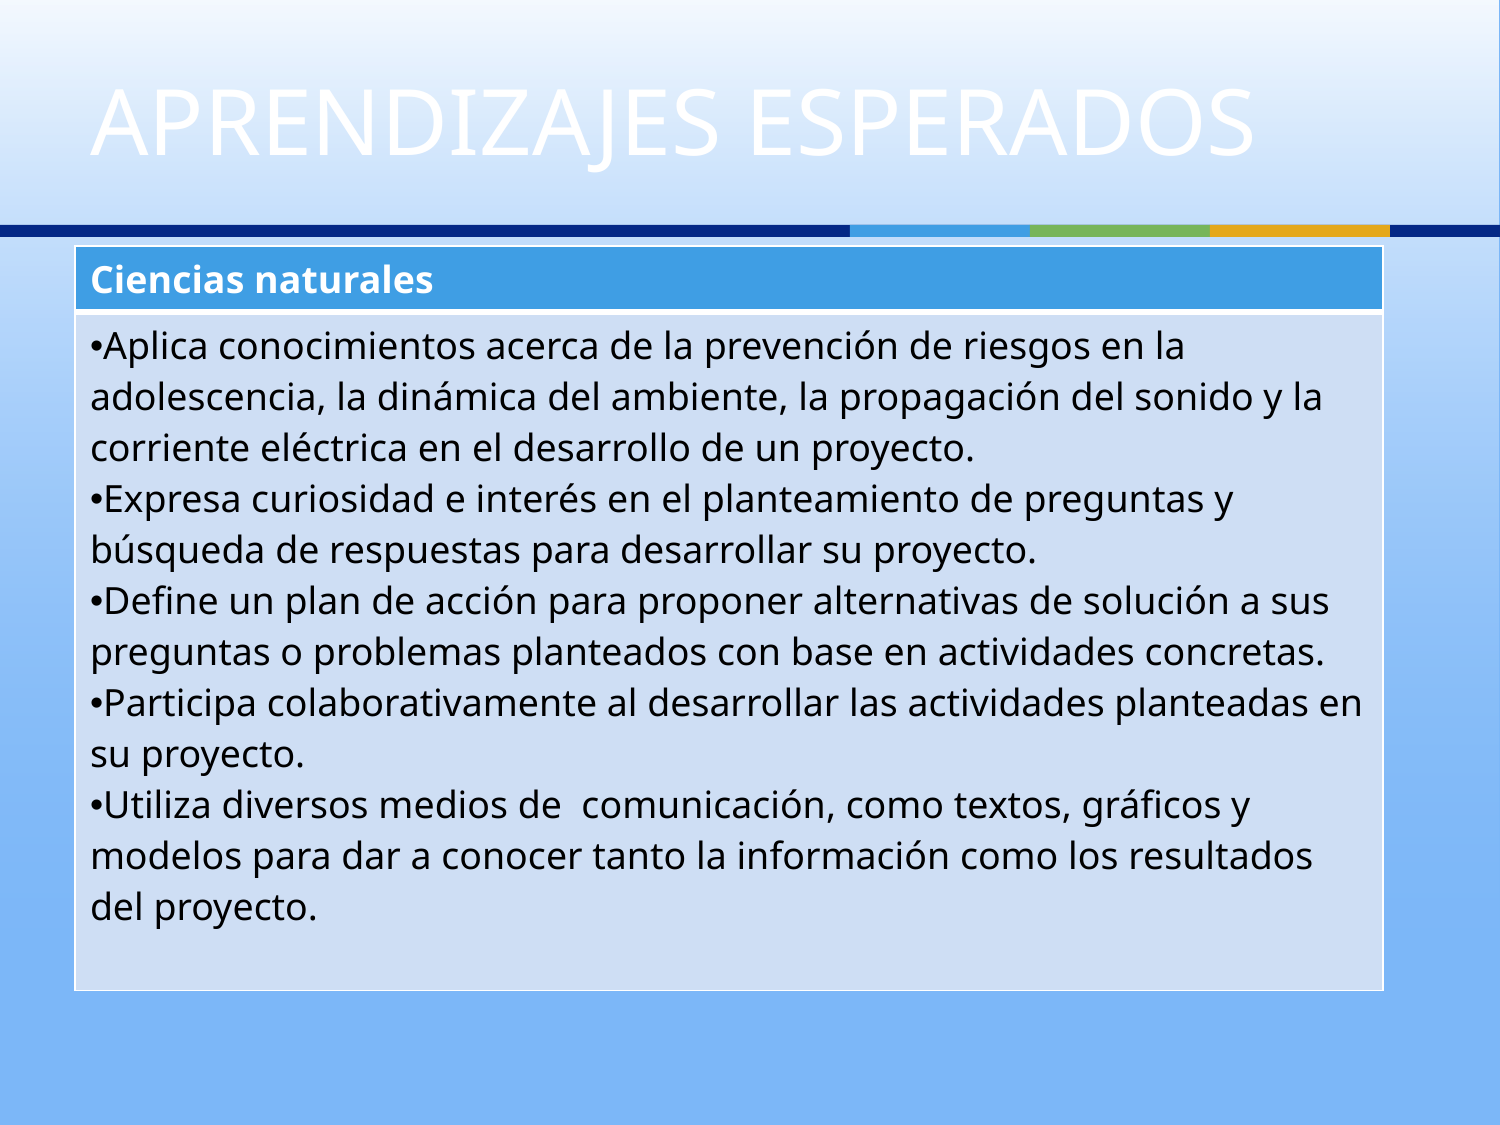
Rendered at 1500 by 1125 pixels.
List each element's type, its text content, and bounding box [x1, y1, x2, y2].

table_cell Aplica conocimientos acerca de la prevención de riesgos en la adolescencia, la dinámica del ambiente, la propagación del sonido y la corriente eléctrica en el desarrollo de un proyecto. Expresa curiosidad e interés en el planteamiento de preguntas y búsqueda de respuestas para desarrollar su proyecto. Define un plan de acción para proponer alternativas de solución a sus preguntas o problemas planteados con base en actividades concretas. Participa colaborativamente al desarrollar las actividades planteadas en su proyecto. Utiliza diversos medios de comunicación, como textos, gráficos y modelos para dar a conocer tanto la información como los resultados del proyecto. [76, 315, 1382, 990]
title APRENDIZAJES ESPERADOS [75, 24, 1425, 213]
table_header Ciencias naturales [76, 247, 1382, 309]
